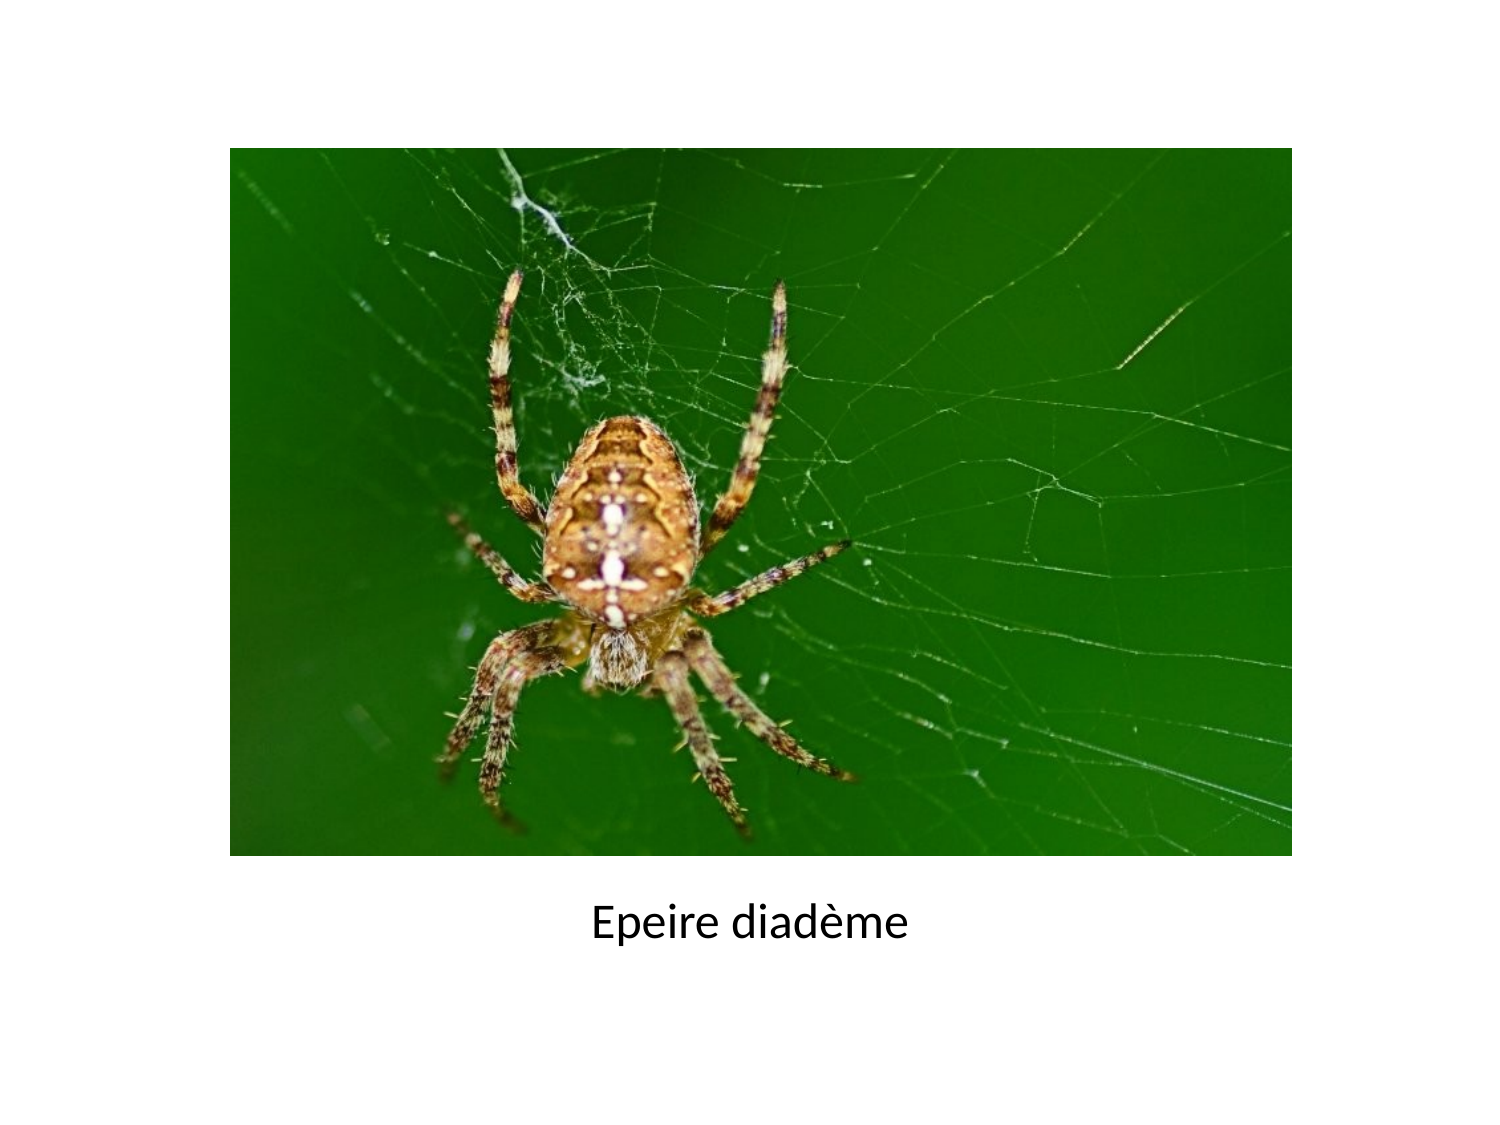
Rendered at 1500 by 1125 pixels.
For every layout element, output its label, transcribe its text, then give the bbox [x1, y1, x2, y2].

picture [229, 148, 1292, 856]
text_box Epeire diadème [230, 881, 1282, 957]
